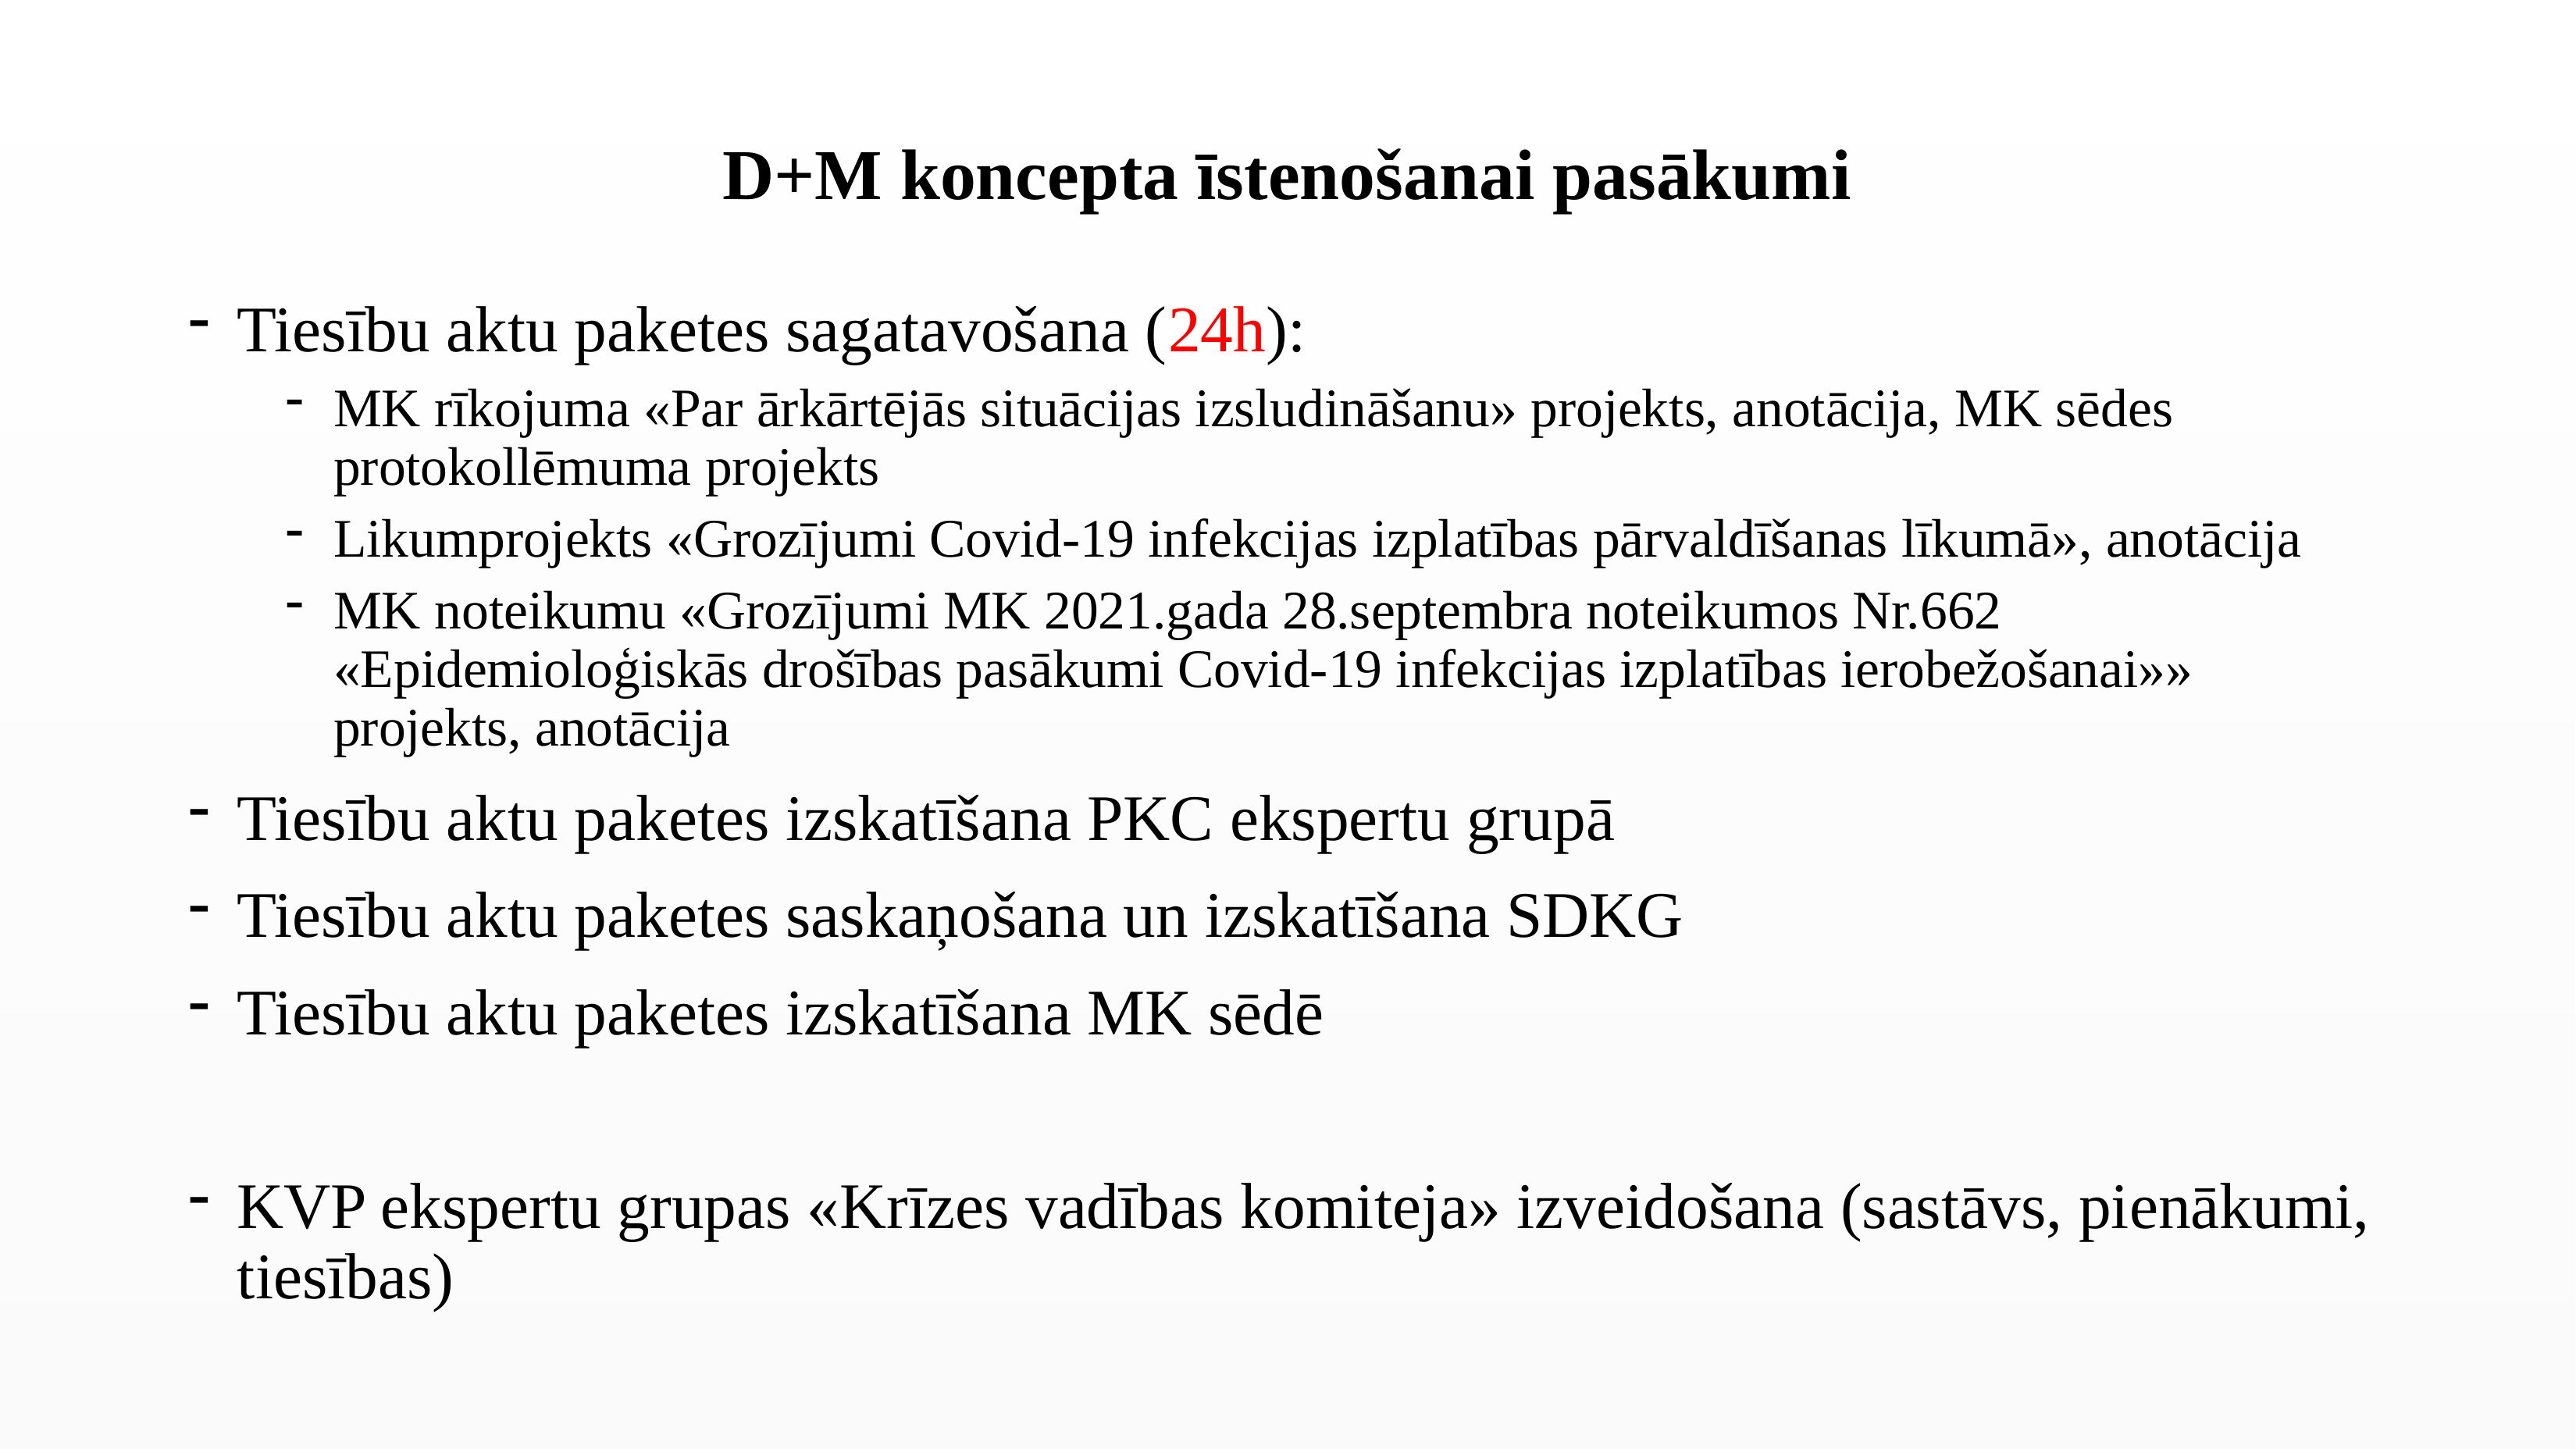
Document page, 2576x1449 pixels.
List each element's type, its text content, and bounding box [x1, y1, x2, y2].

title D+M koncepta īstenošanai pasākumi [176, 77, 2399, 276]
list Tiesību aktu paketes sagatavošana (24h): MK rīkojuma «Par ārkārtējās situācijas izsludināšanu» projekts, anotācija, MK sēdes protokollēmuma projekts Likumprojekts «Grozījumi Covid-19 infekcijas izplatības pārvaldīšanas līkumā», anotācija MK noteikumu «Grozījumi MK 2021.gada 28.septembra noteikumos Nr.662 «Epidemioloģiskās drošības pasākumi Covid-19 infekcijas izplatības ierobežošanai»» projekts, anotācija Tiesību aktu paketes izskatīšana PKC ekspertu grupā Tiesību aktu paketes saskaņošana un izskatīšana SDKG Tiesību aktu paketes izskatīšana MK sēdē KVP ekspertu grupas «Krīzes vadības komiteja» izveidošana (sastāvs, pienākumi, tiesības) [176, 290, 2399, 1379]
